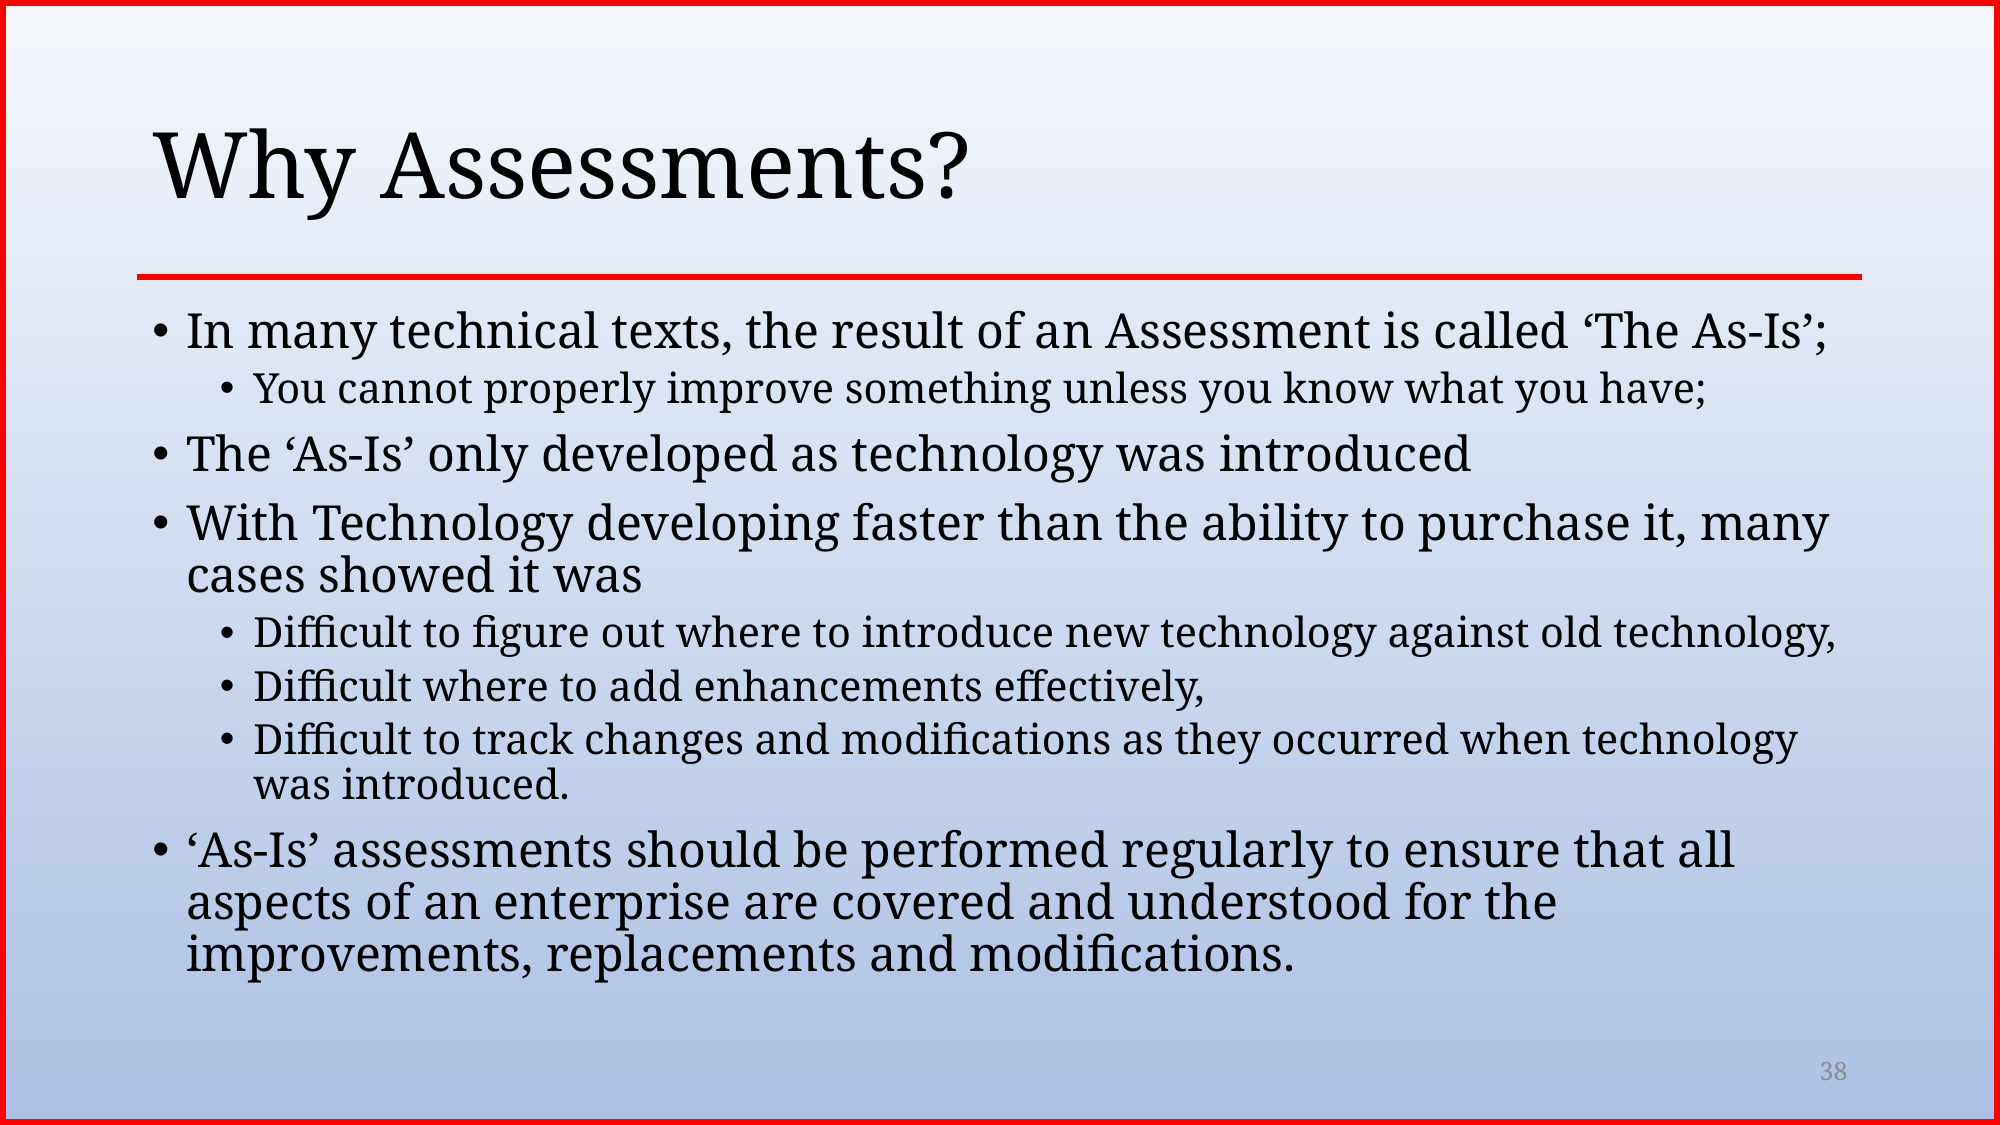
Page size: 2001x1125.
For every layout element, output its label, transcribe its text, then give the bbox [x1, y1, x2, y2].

title Why Assessments? [137, 59, 1863, 278]
list In many technical texts, the result of an Assessment is called ‘The As-Is’; You cannot properly improve something unless you know what you have; The ‘As-Is’ only developed as technology was introduced With Technology developing faster than the ability to purchase it, many cases showed it was Difficult to figure out where to introduce new technology against old technology, Difficult where to add enhancements effectively, Difficult to track changes and modifications as they occurred when technology was introduced. ‘As-Is’ assessments should be performed regularly to ensure that all aspects of an enterprise are covered and understood for the improvements, replacements and modifications. [137, 299, 1863, 1014]
slide_number 38 [1412, 1042, 1863, 1103]
